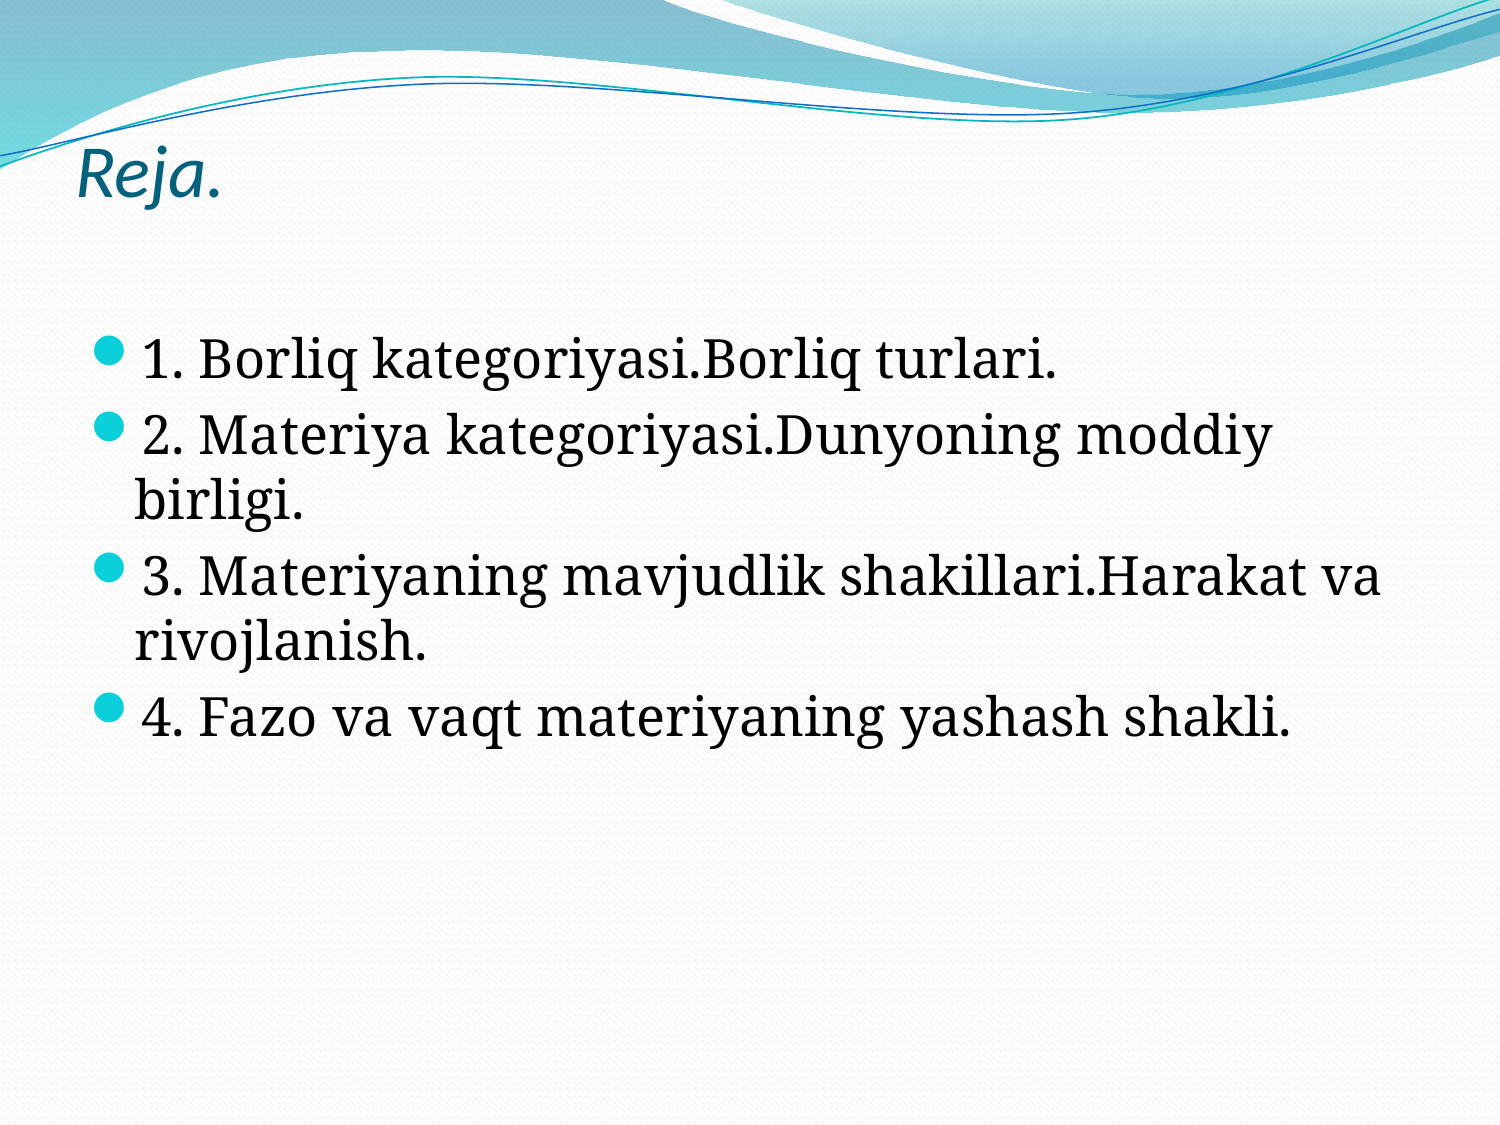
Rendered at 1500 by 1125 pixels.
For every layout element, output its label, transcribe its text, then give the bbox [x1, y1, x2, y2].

title Reja. [75, 115, 1425, 303]
list 1. Borliq kategoriyasi.Borliq turlari. 2. Materiya kategoriyasi.Dunyoning moddiy birligi. 3. Materiyaning mavjudlik shakillari.Harakat va rivojlanish. 4. Fazo va vaqt materiyaning yashash shakli. [75, 317, 1425, 1038]
